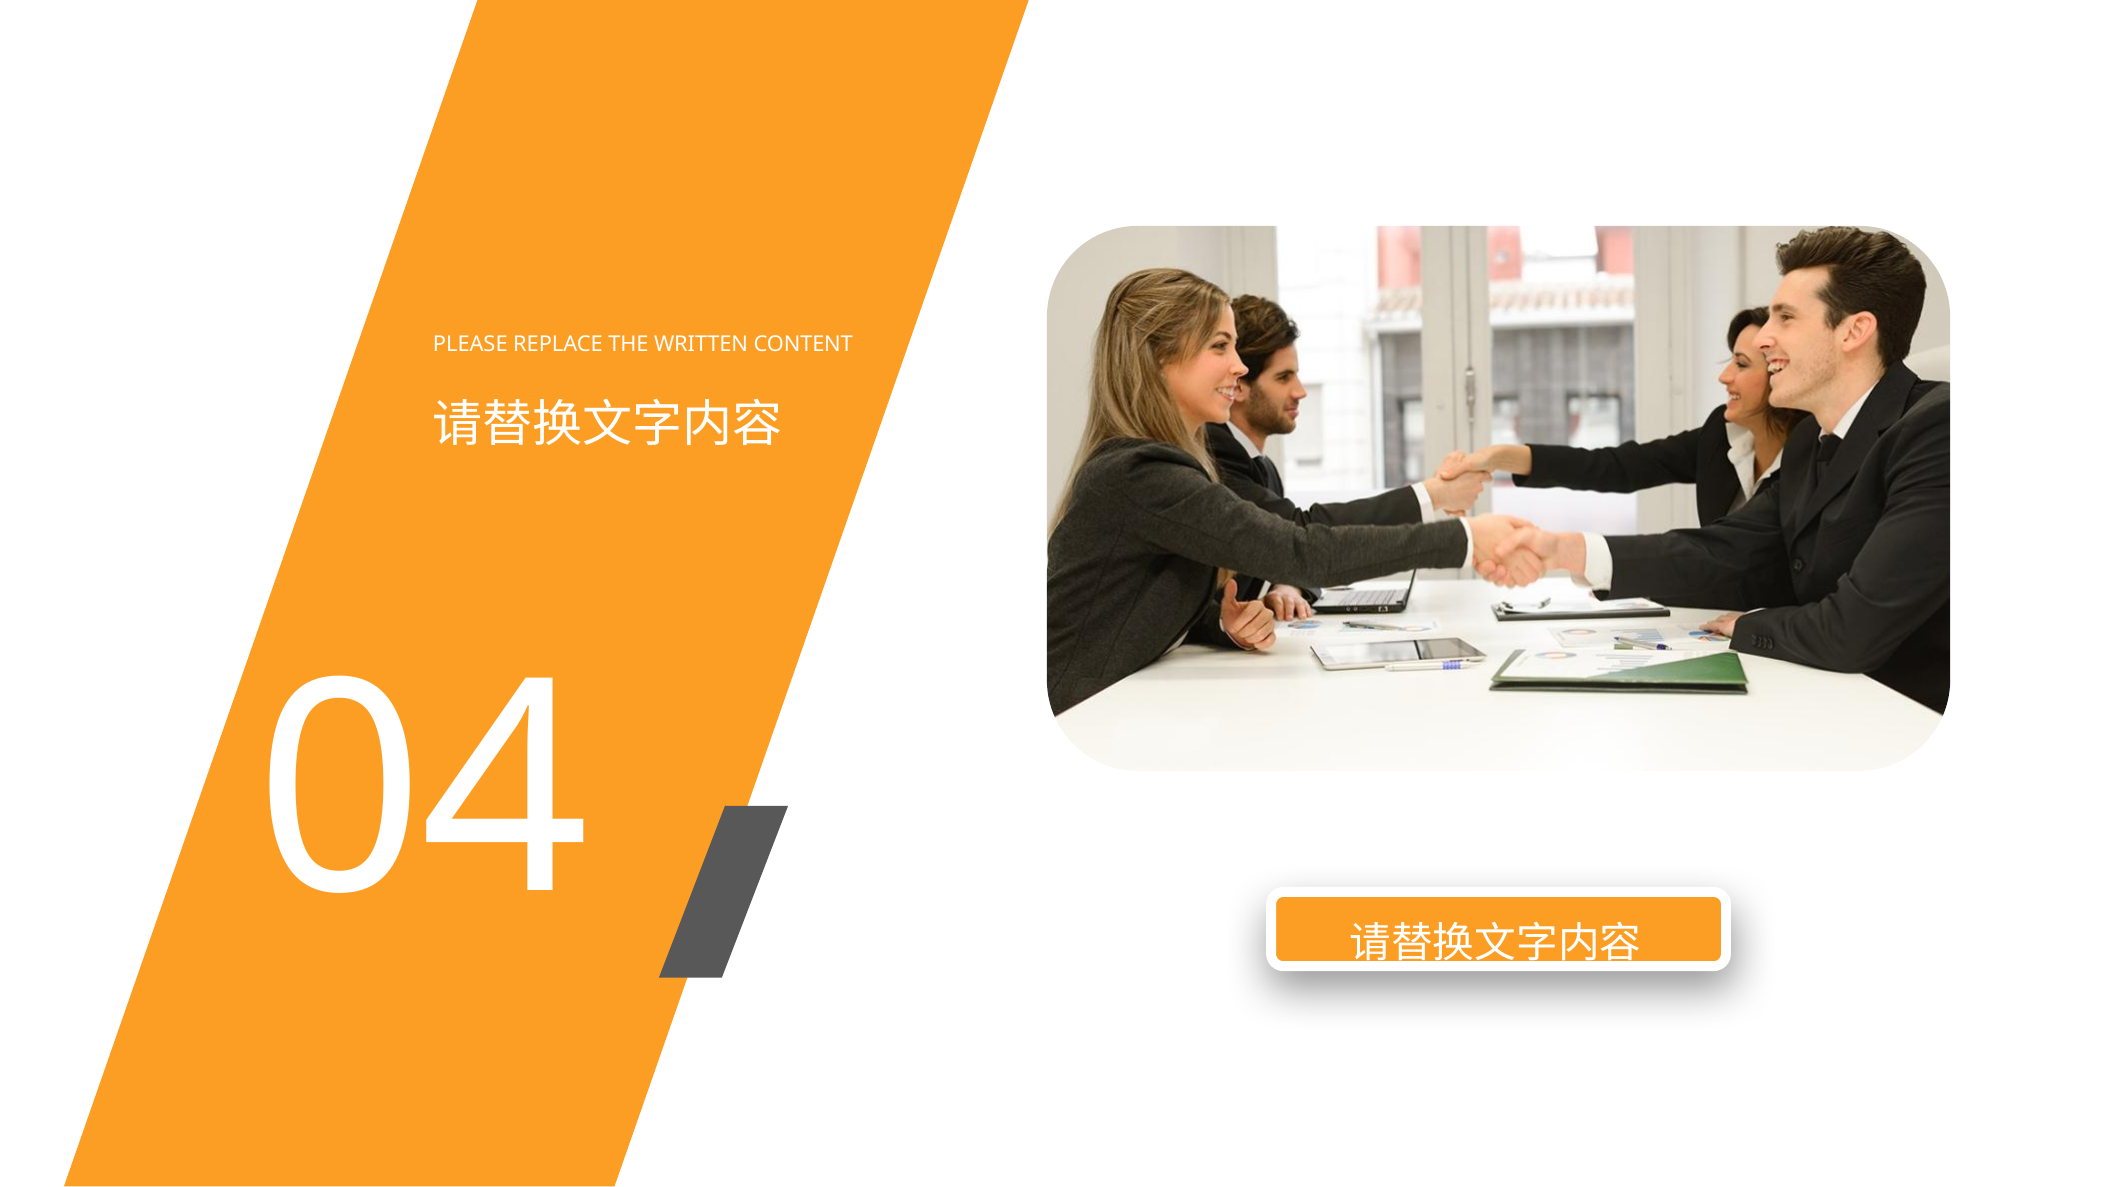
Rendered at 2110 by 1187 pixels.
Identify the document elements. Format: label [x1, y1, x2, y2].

text_box [1045, 224, 1952, 772]
text_box [1271, 883, 1726, 967]
text_box [63, 0, 1029, 1187]
